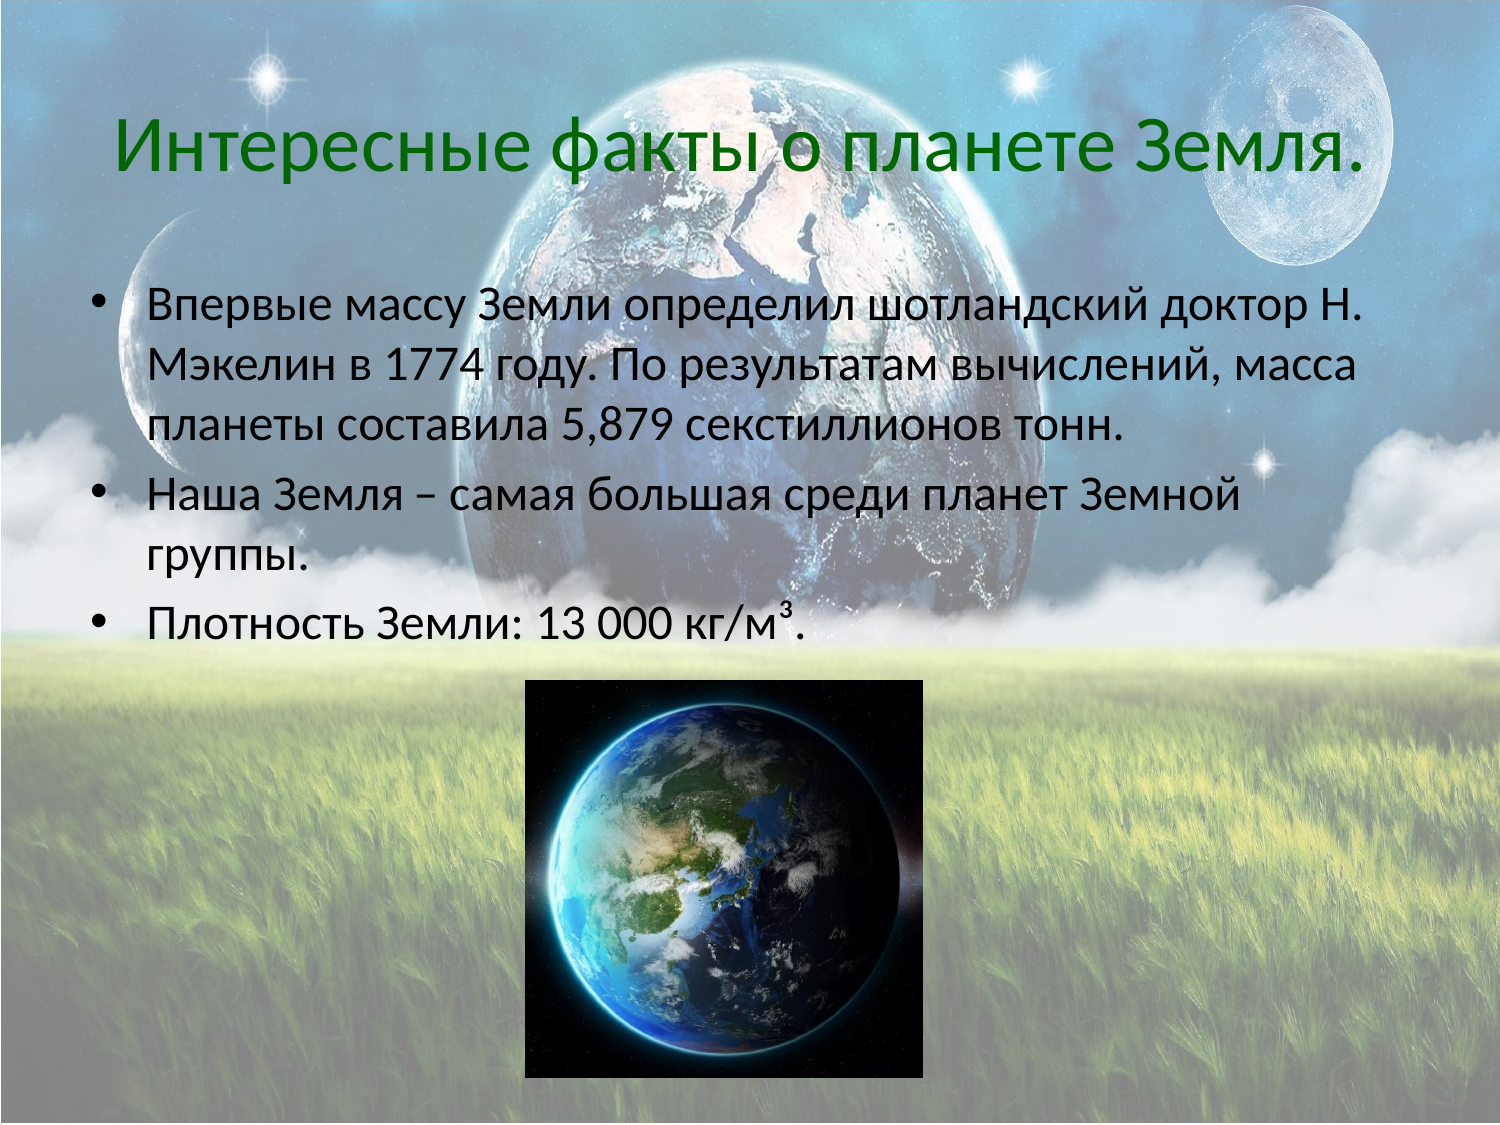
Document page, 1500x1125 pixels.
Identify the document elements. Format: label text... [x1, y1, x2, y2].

list Впервые массу Земли определил шотландский доктор Н. Мэкелин в 1774 году. По результатам вычислений, масса планеты составила 5,879 секстиллионов тонн. Наша Земля ̶ самая большая среди планет Земной группы. Плотность Земли: 13 000 кг/м³. [75, 262, 1425, 1005]
picture [525, 680, 923, 1078]
title Интересные факты о планете Земля. [75, 45, 1425, 233]
